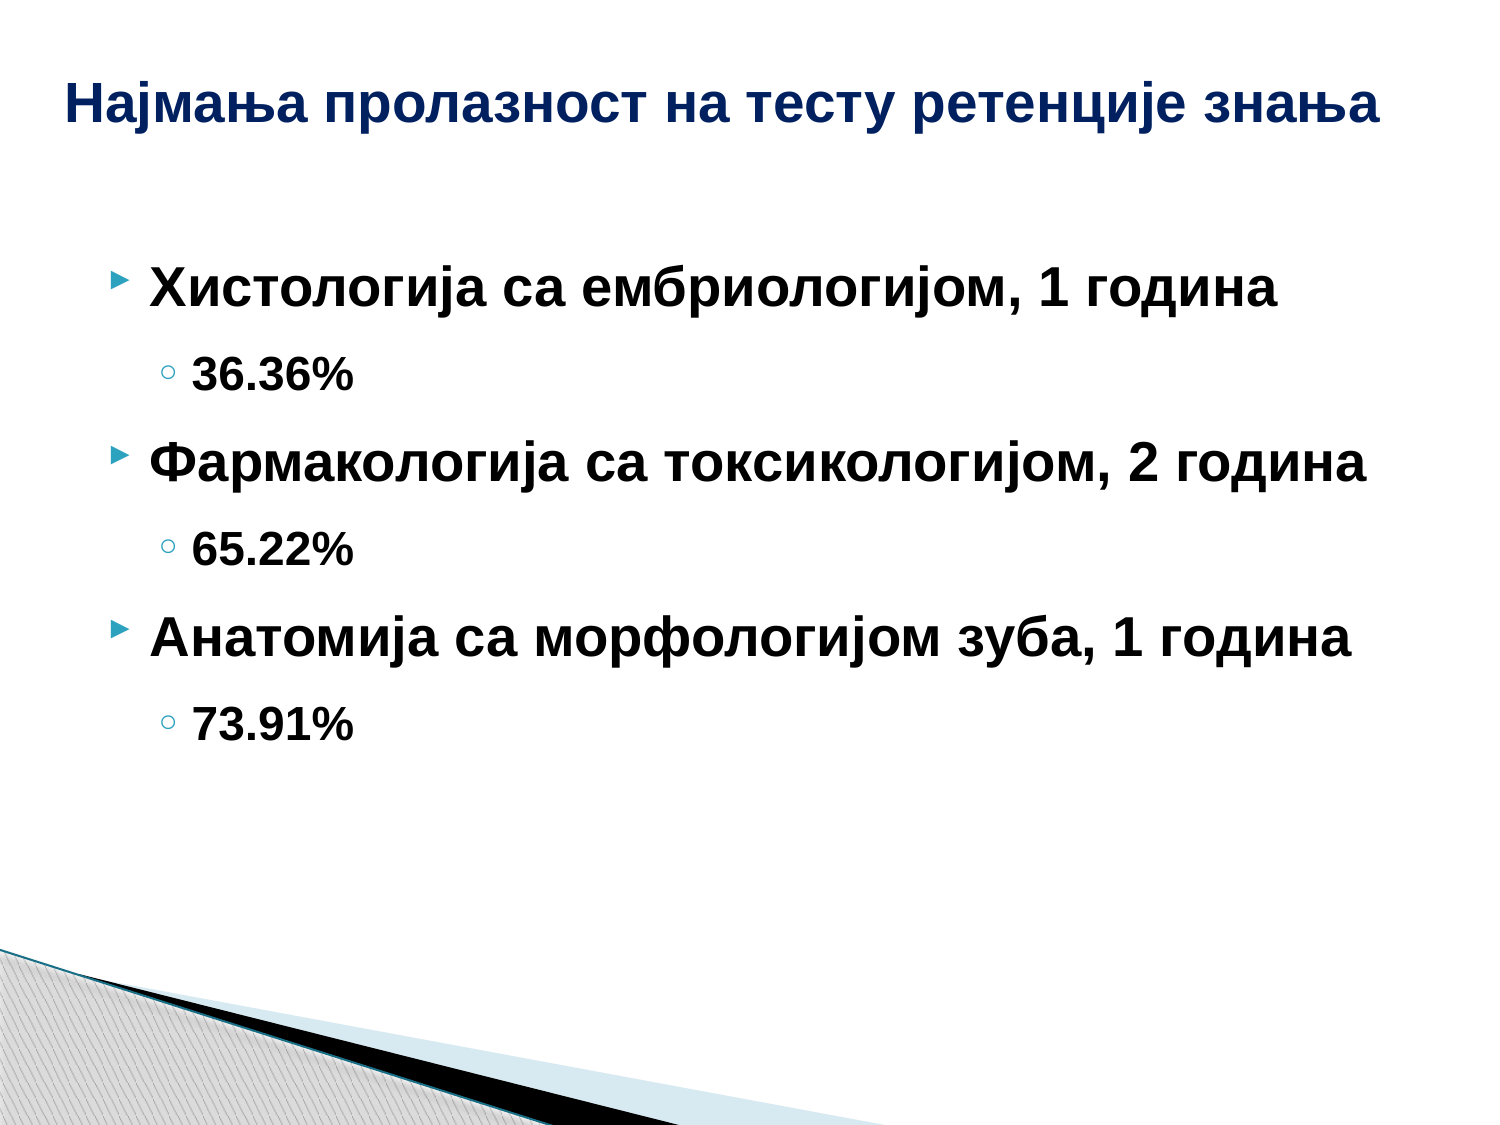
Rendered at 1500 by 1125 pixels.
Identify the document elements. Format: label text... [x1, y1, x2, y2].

title Најмања пролазност на тесту ретенције знања [50, 37, 1400, 163]
list Хистологија са ембриологијом, 1 година 36.36% Фармакологија са токсикологијом, 2 година 65.22% Анатомија са морфологијом зуба, 1 година 73.91% [75, 243, 1425, 986]
